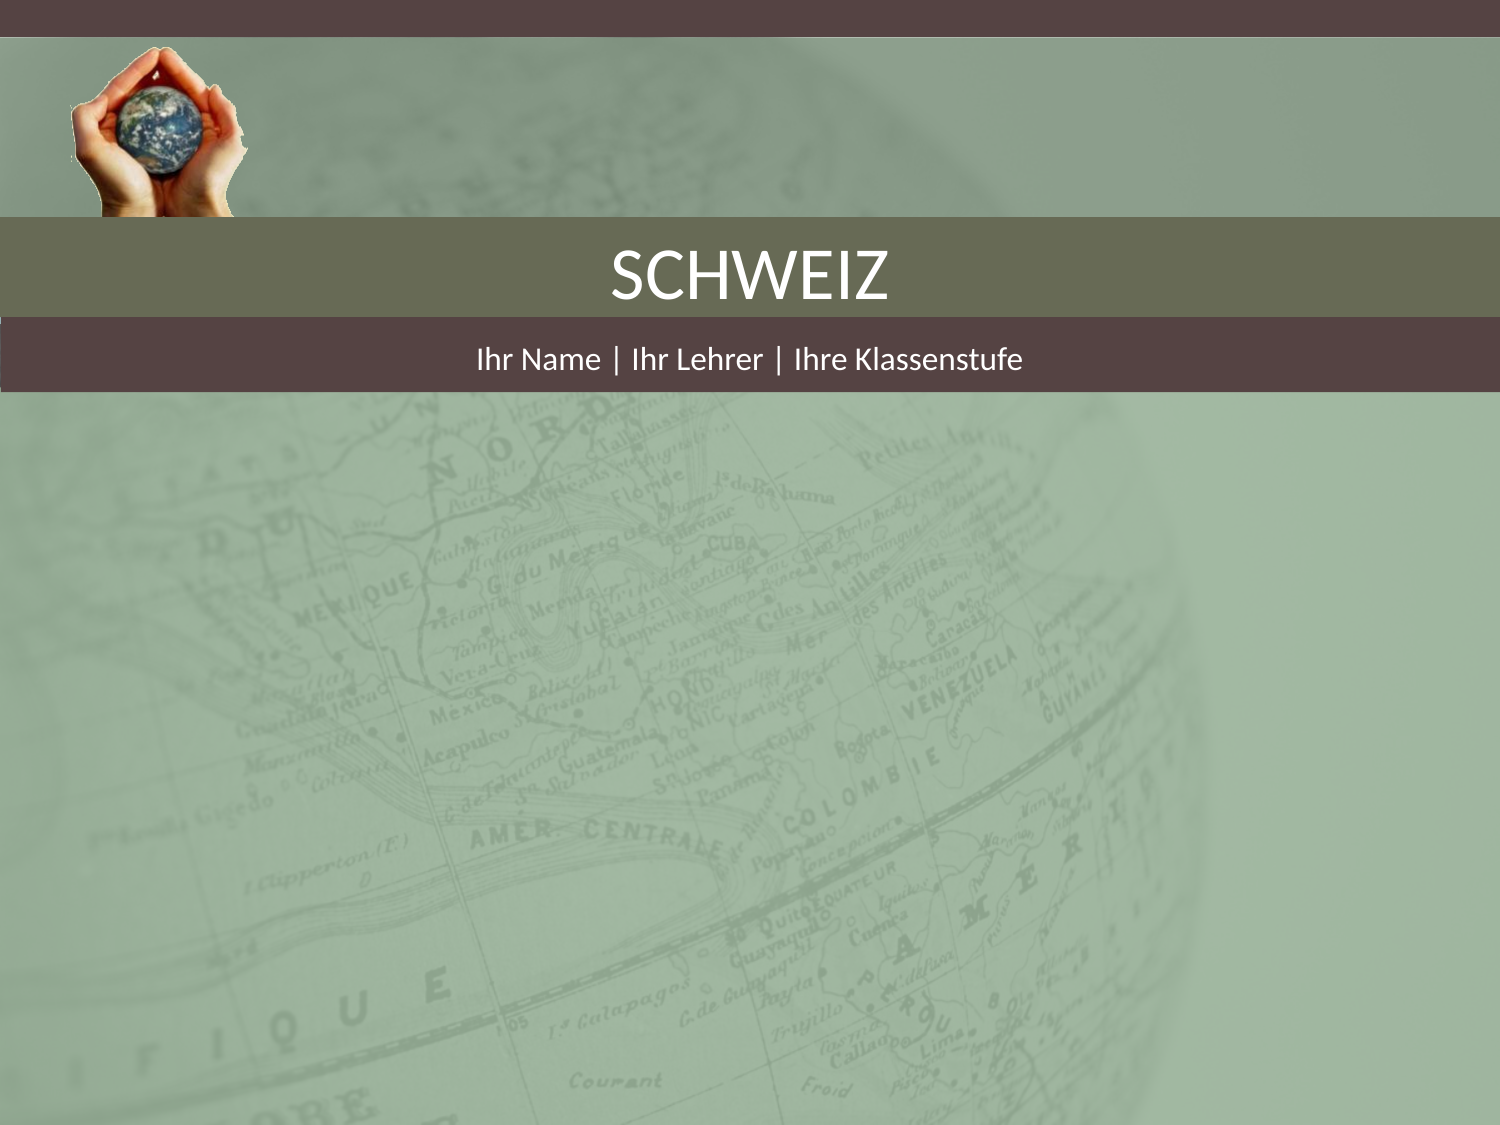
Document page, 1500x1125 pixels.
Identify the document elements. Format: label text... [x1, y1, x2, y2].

title Schweiz [112, 212, 1388, 322]
picture [70, 41, 248, 217]
subtitle Ihr Name | Ihr Lehrer | Ihre Klassenstufe [112, 329, 1388, 393]
